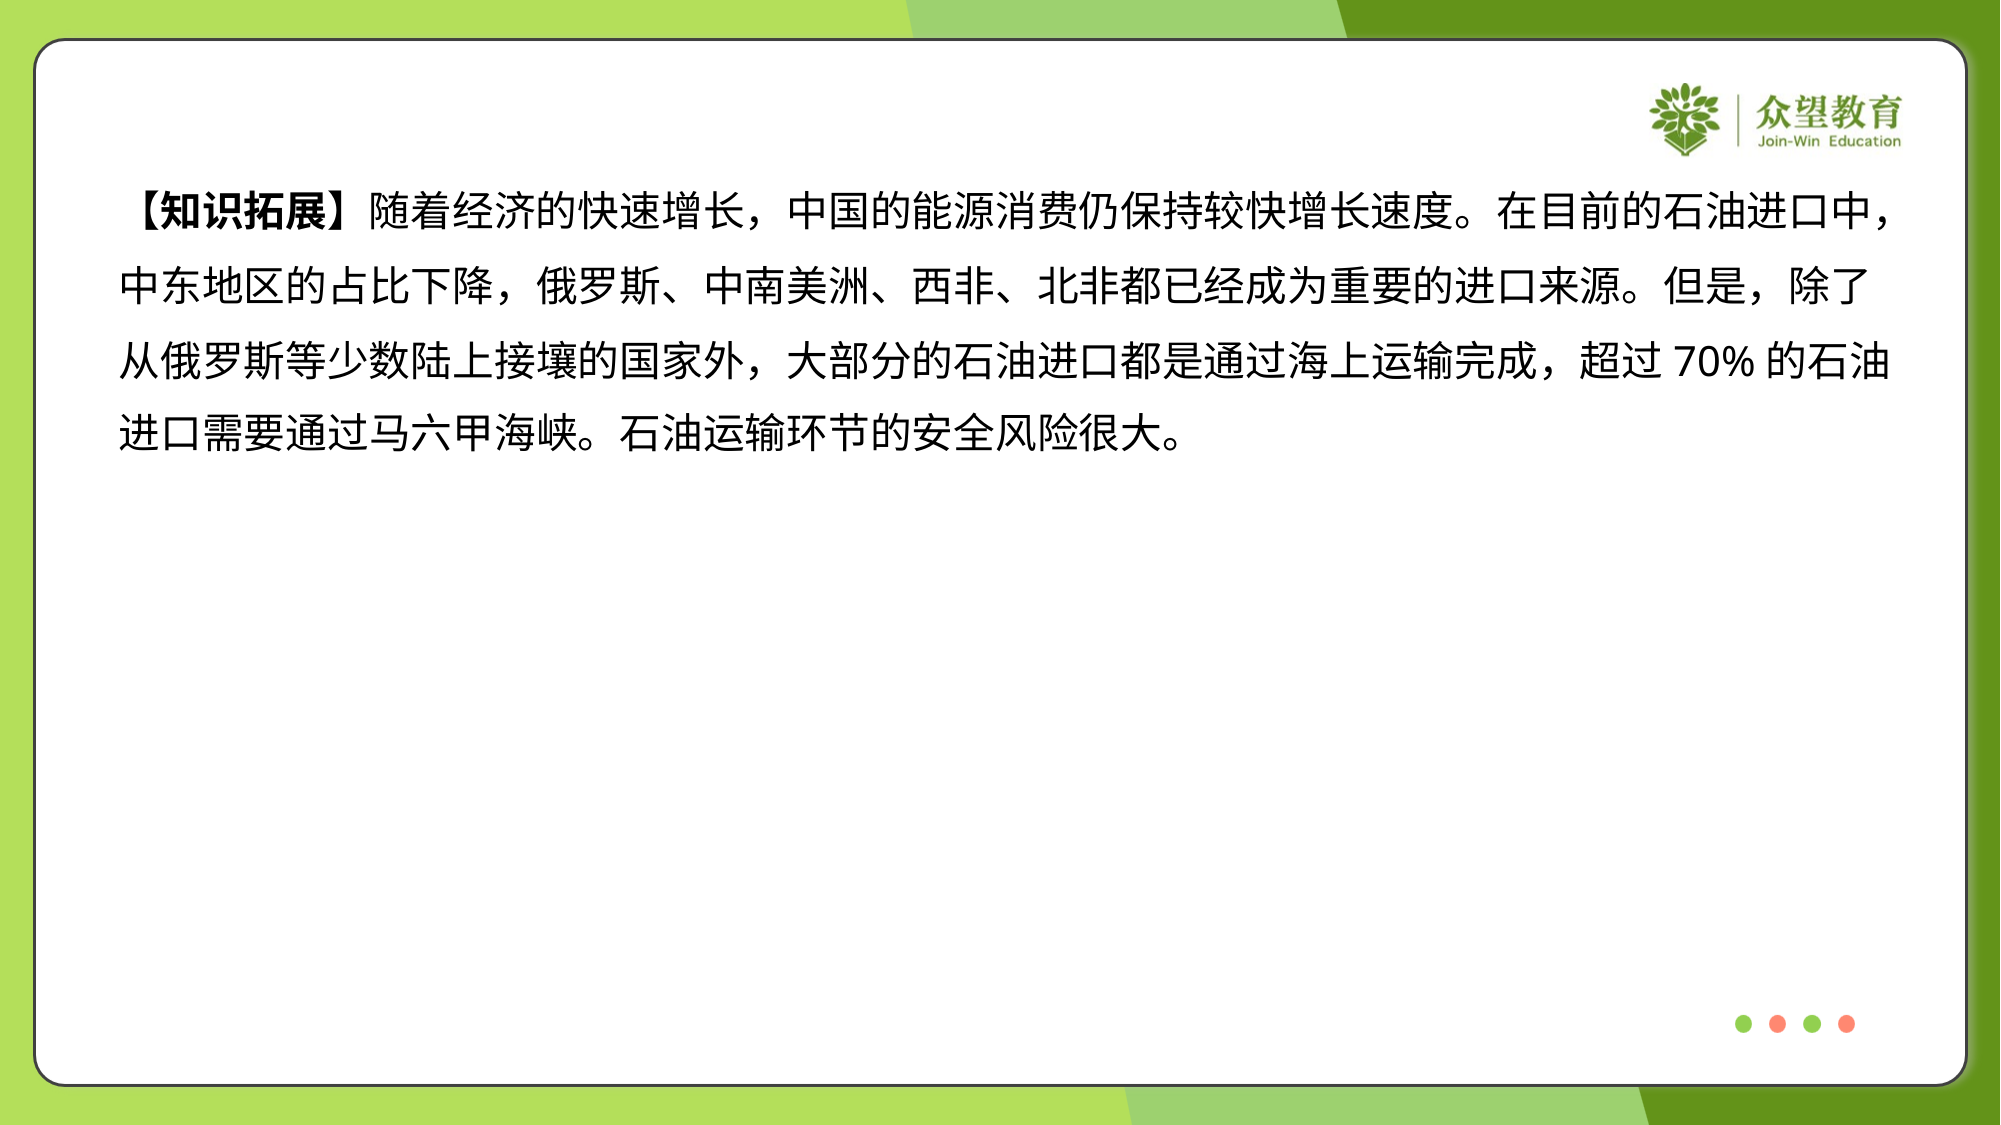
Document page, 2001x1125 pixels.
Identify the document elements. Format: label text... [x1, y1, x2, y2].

text_box 【知识拓展】随着经济的快速增长，中国的能源消费仍保持较快增长速度。在目前的石油进口中， 中东地区的占比下降，俄罗斯、中南美洲、西非、北非都已经成为重要的进口来源。但是，除了 从俄罗斯等少数陆上接壤的国家外，大部分的石油进口都是通过海上运输完成，超过70%的石油 进口需要通过马六甲海峡。石油运输环节的安全风险很大。 [118, 159, 1883, 450]
picture [0, 0, 2000, 1125]
